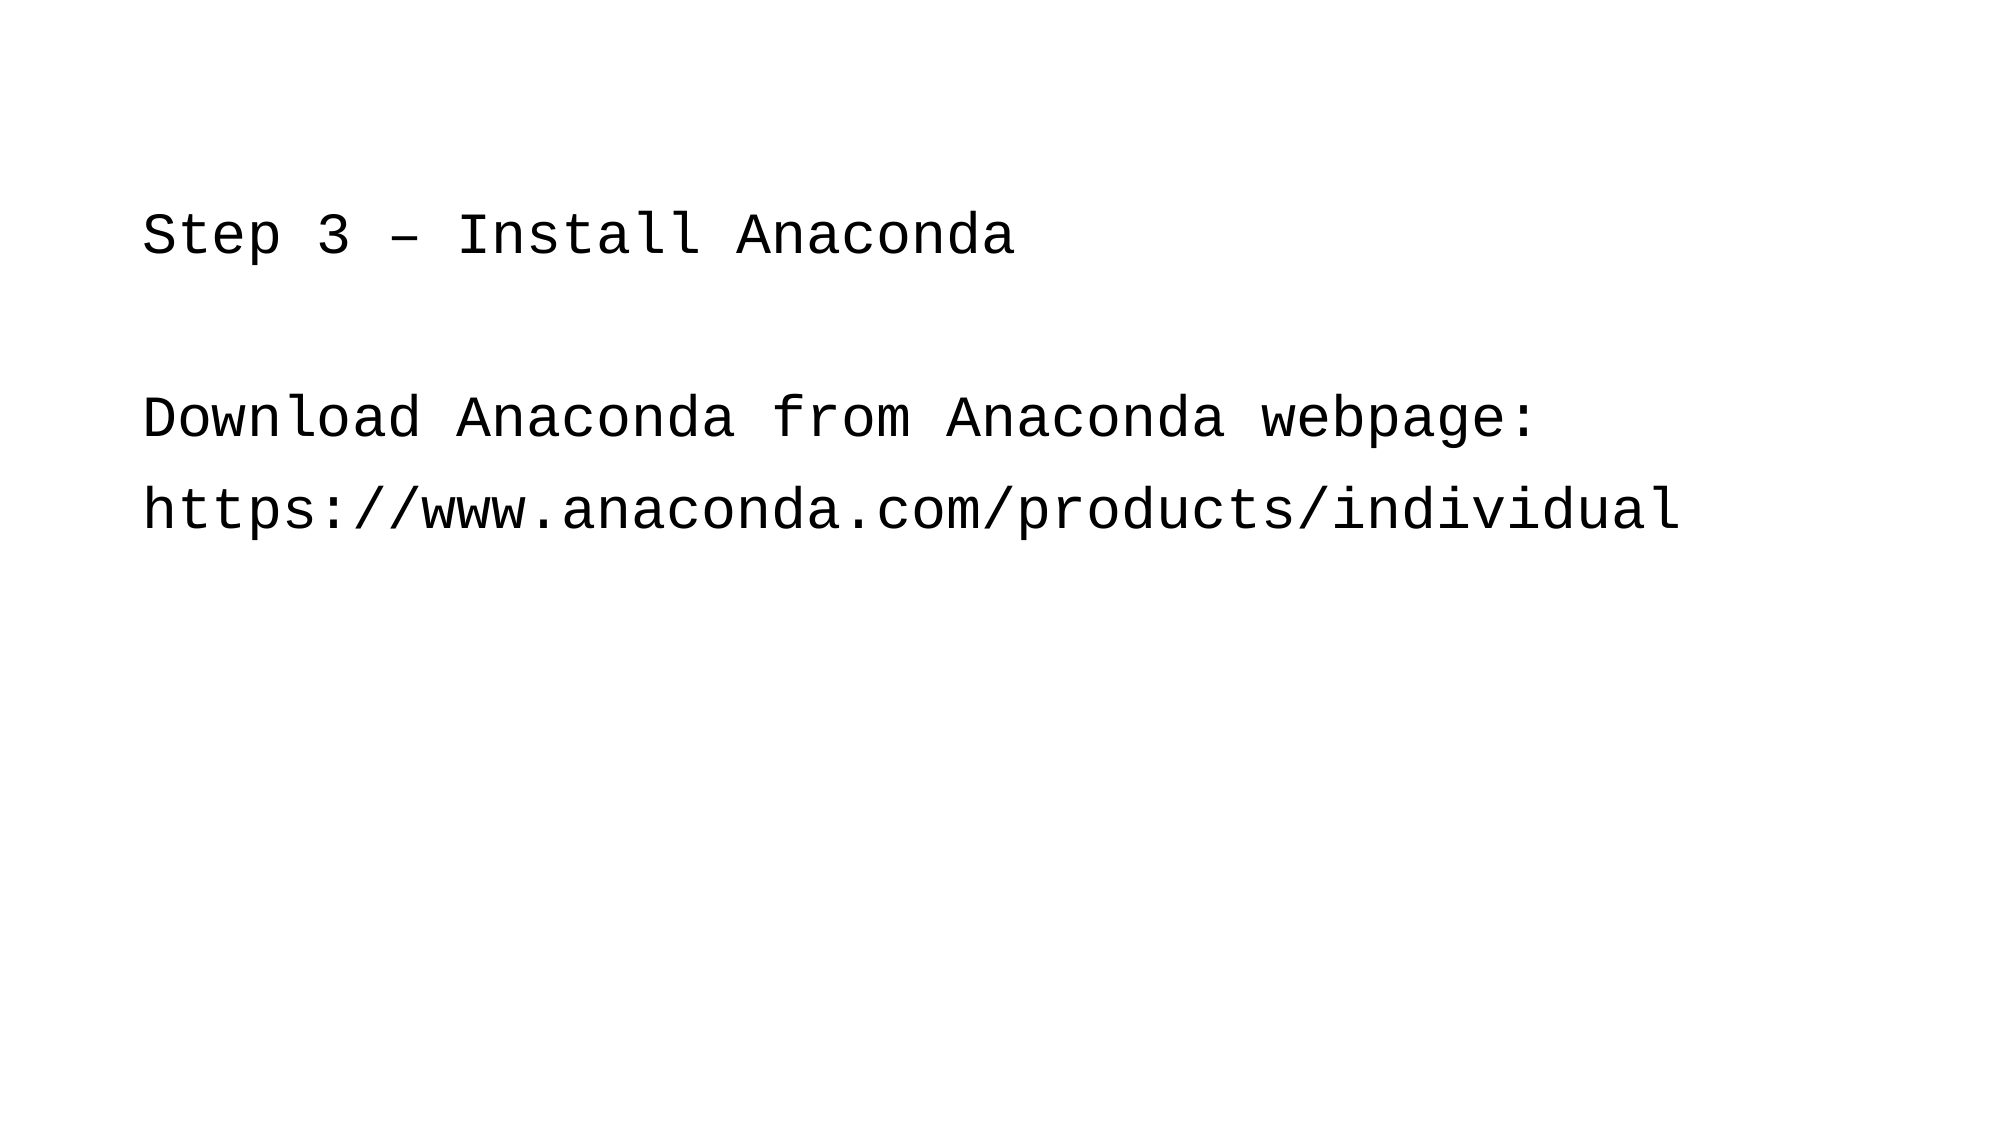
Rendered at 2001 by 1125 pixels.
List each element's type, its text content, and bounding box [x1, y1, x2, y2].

text_box Step 3 – Install Anaconda Download Anaconda from Anaconda webpage: https://www.anaconda.com/products/individual [127, 183, 1717, 548]
